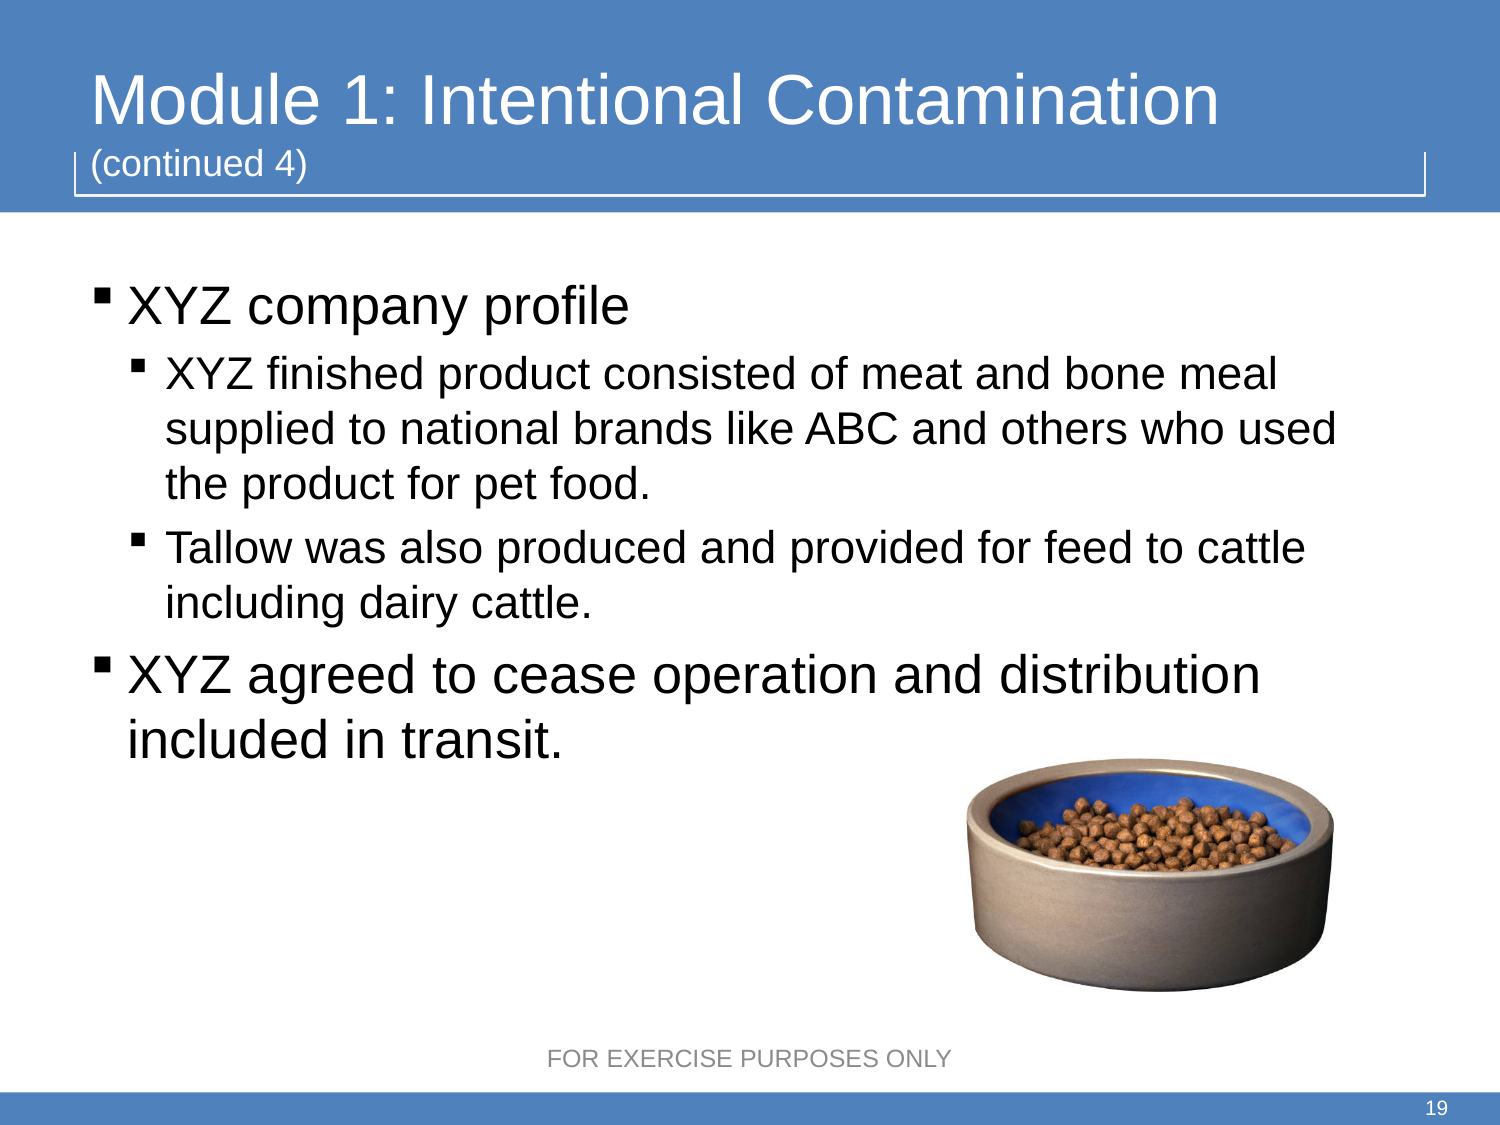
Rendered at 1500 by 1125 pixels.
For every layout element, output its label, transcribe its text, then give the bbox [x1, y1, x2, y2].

list XYZ company profile XYZ finished product consisted of meat and bone meal supplied to national brands like ABC and others who used the product for pet food. Tallow was also produced and provided for feed to cattle including dairy cattle. XYZ agreed to cease operation and distribution included in transit. [74, 262, 1413, 1006]
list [949, 724, 1351, 1024]
title Module 1: Intentional Contamination (continued 4) [74, 24, 1426, 213]
footer FOR EXERCISE PURPOSES ONLY [512, 1042, 988, 1103]
